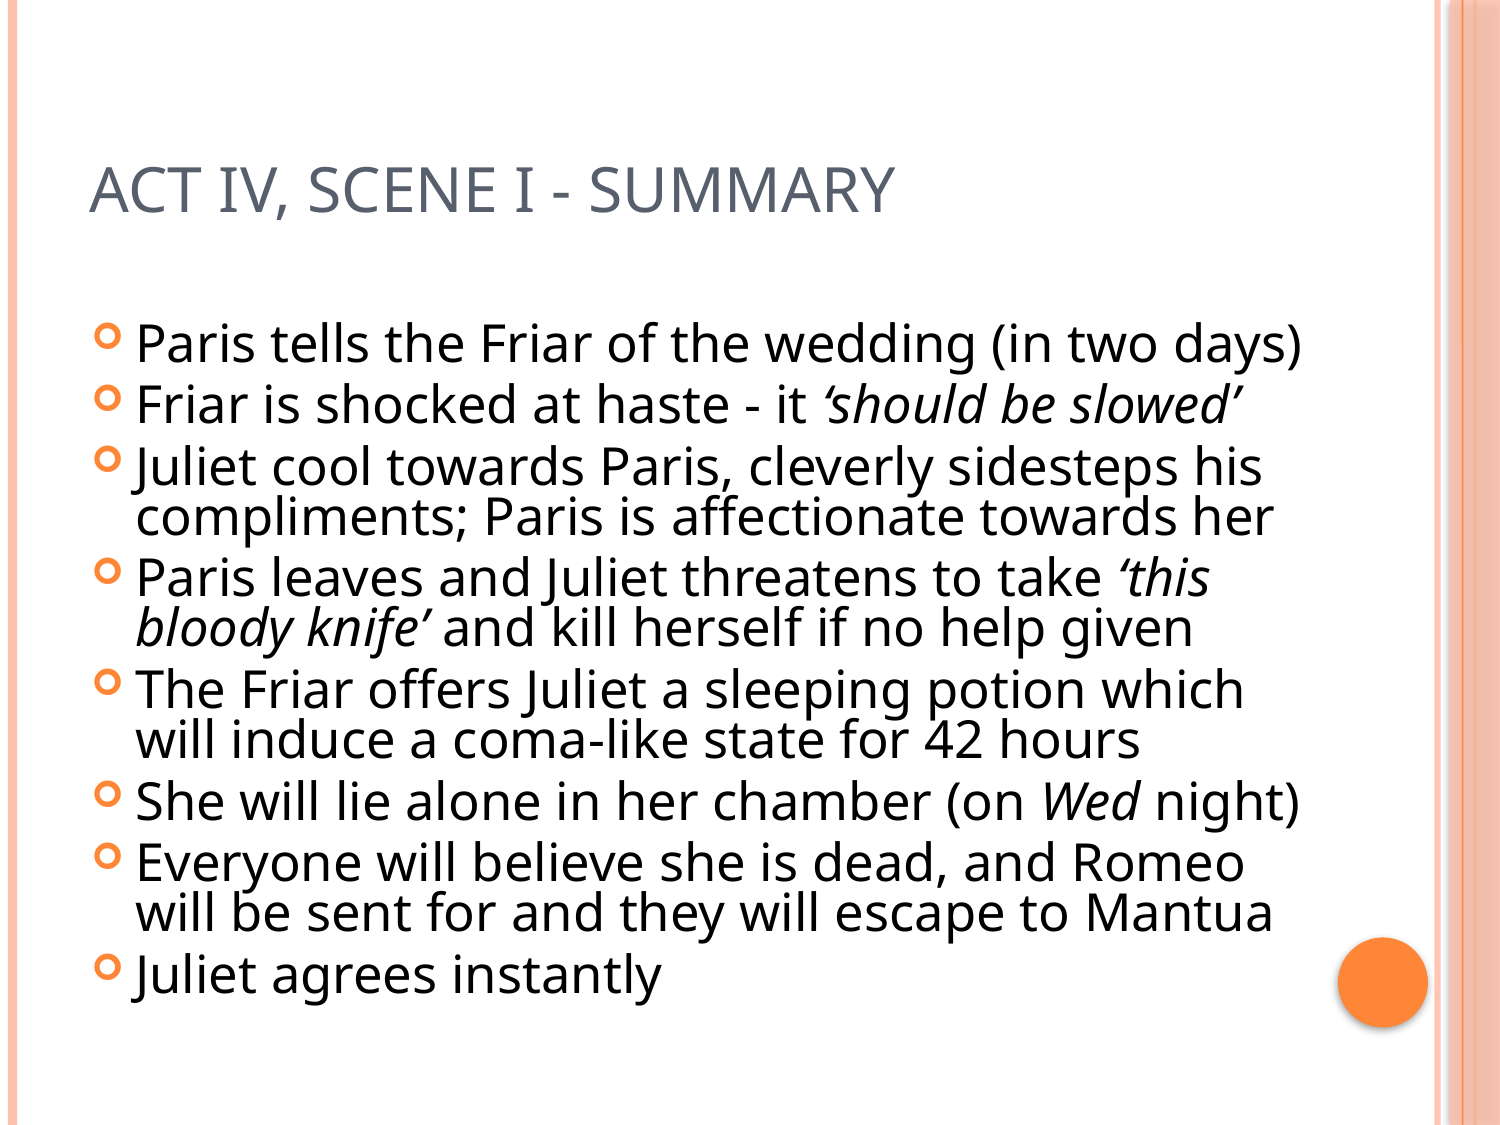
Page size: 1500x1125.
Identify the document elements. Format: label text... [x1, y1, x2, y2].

title Act IV, Scene i - Summary [75, 45, 1300, 233]
list Paris tells the Friar of the wedding (in two days) Friar is shocked at haste - it ‘should be slowed’ Juliet cool towards Paris, cleverly sidesteps his compliments; Paris is affectionate towards her Paris leaves and Juliet threatens to take ‘this bloody knife’ and kill herself if no help given The Friar offers Juliet a sleeping potion which will induce a coma-like state for 42 hours She will lie alone in her chamber (on Wed night) Everyone will believe she is dead, and Romeo will be sent for and they will escape to Mantua Juliet agrees instantly [76, 314, 1328, 1059]
